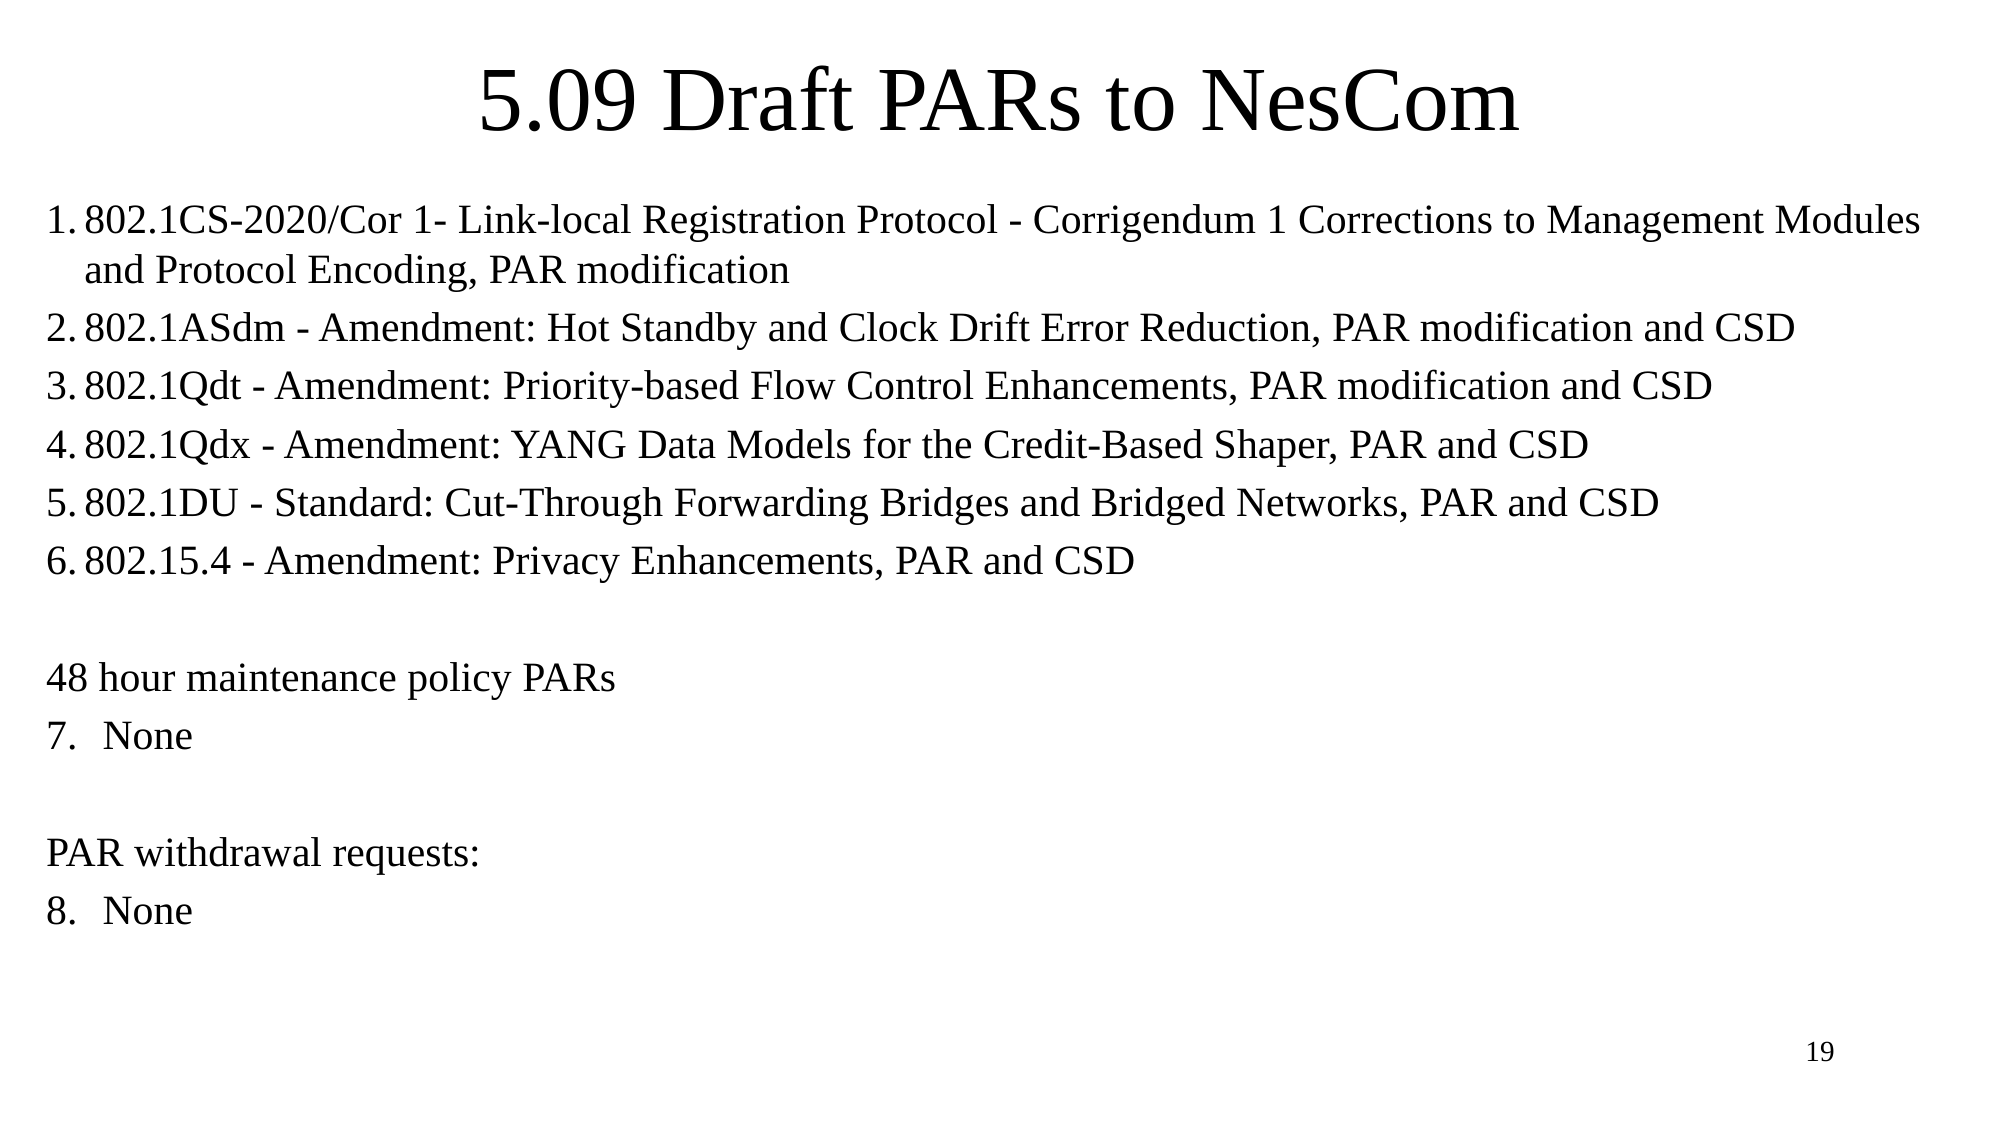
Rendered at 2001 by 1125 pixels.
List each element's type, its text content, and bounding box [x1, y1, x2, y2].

title 5.09 Draft PARs to NesCom [362, 0, 1638, 183]
list 802.1CS-2020/Cor 1- Link-local Registration Protocol - Corrigendum 1 Corrections to Management Modules and Protocol Encoding, PAR modification 802.1ASdm - Amendment: Hot Standby and Clock Drift Error Reduction, PAR modification and CSD 802.1Qdt - Amendment: Priority-based Flow Control Enhancements, PAR modification and CSD 802.1Qdx - Amendment: YANG Data Models for the Credit-Based Shaper, PAR and CSD 802.1DU - Standard: Cut-Through Forwarding Bridges and Bridged Networks, PAR and CSD 802.15.4 - Amendment: Privacy Enhancements, PAR and CSD 48 hour maintenance policy PARs None PAR withdrawal requests: None [30, 183, 1969, 860]
slide_number 19 [1433, 1024, 1851, 1101]
